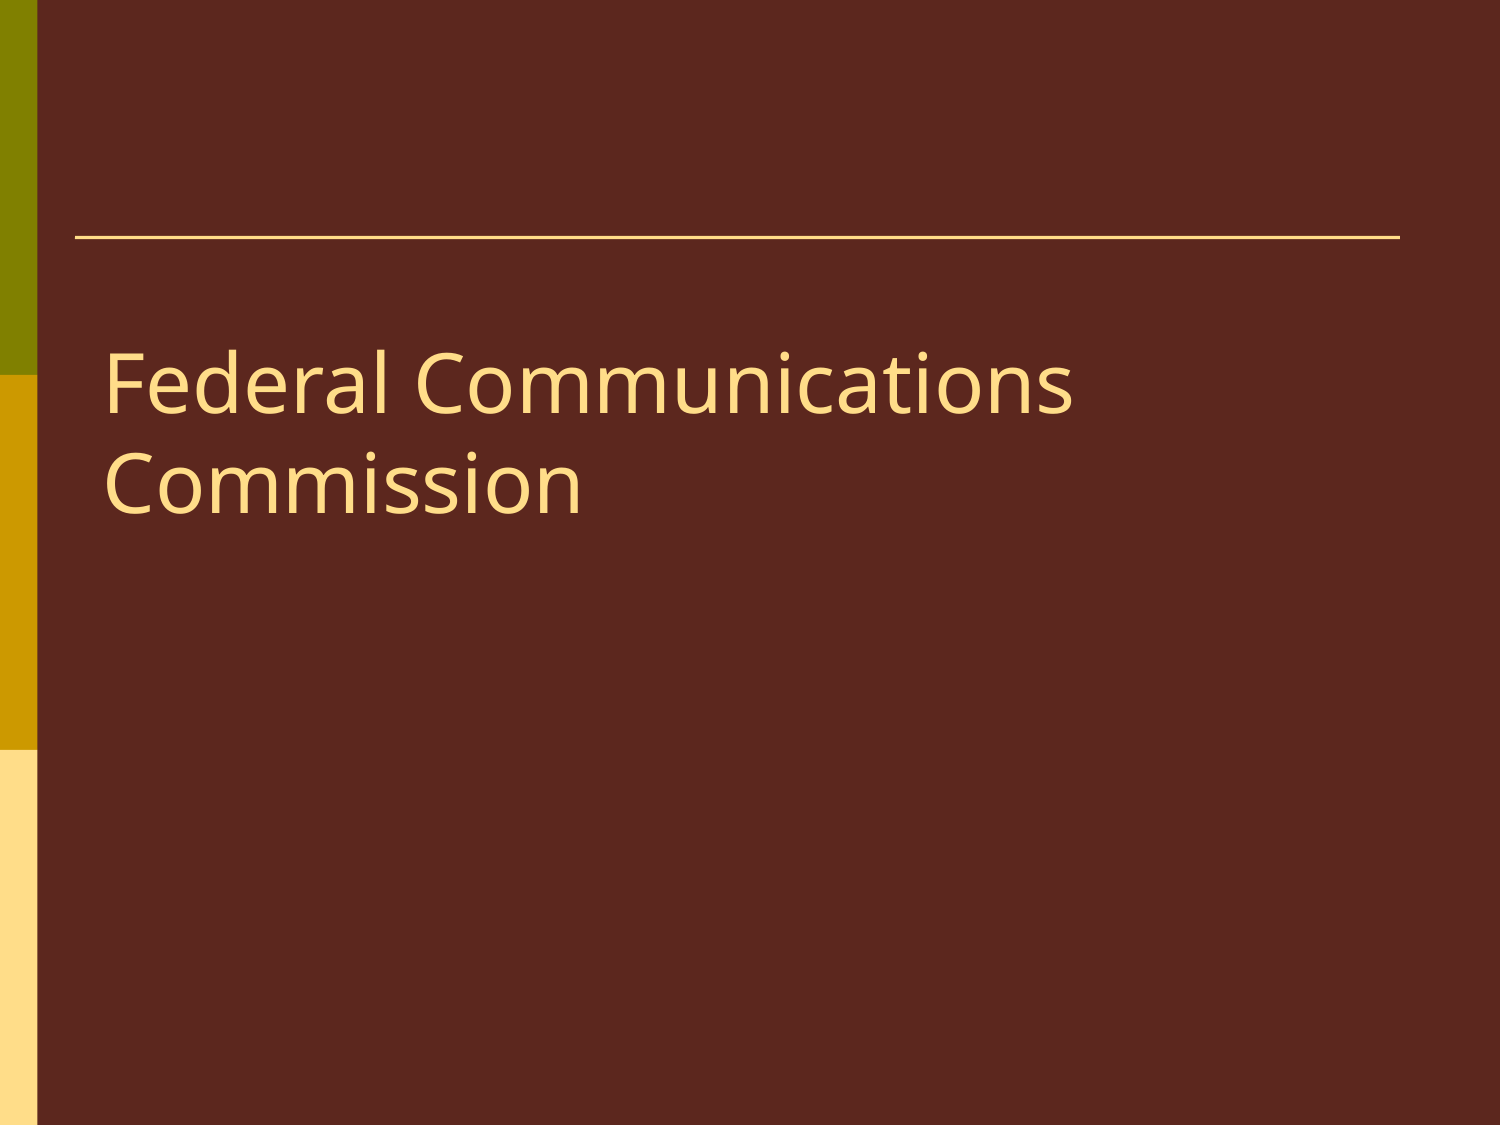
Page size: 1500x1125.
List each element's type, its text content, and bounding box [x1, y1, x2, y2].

title Federal Communications Commission [87, 350, 1438, 538]
